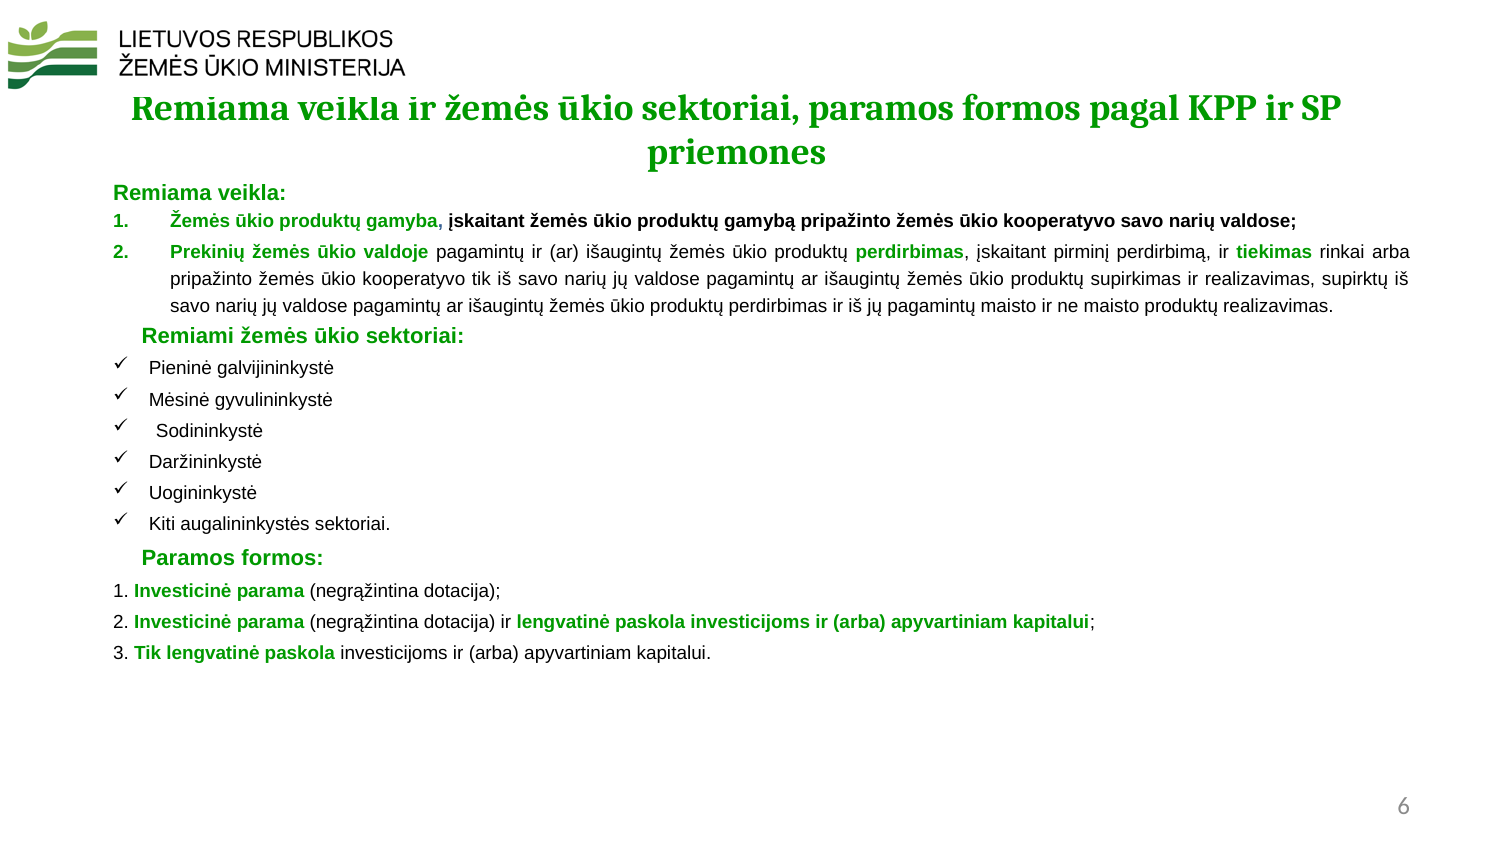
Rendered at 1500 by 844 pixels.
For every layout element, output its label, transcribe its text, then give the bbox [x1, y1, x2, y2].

picture [0, 1, 420, 98]
slide_number 6 [1074, 782, 1425, 827]
title Remiama veikla ir žemės ūkio sektoriai, paramos formos pagal KPP ir SP priemones [61, 75, 1412, 180]
list Remiama veikla: Žemės ūkio produktų gamyba, įskaitant žemės ūkio produktų gamybą pripažinto žemės ūkio kooperatyvo savo narių valdose; Prekinių žemės ūkio valdoje pagamintų ir (ar) išaugintų žemės ūkio produktų perdirbimas, įskaitant pirminį perdirbimą, ir tiekimas rinkai arba pripažinto žemės ūkio kooperatyvo tik iš savo narių jų valdose pagamintų ar išaugintų žemės ūkio produktų supirkimas ir realizavimas, supirktų iš savo narių jų valdose pagamintų ar išaugintų žemės ūkio produktų perdirbimas ir iš jų pagamintų maisto ir ne maisto produktų realizavimas. Remiami žemės ūkio sektoriai: Pieninė galvijininkystė Mėsinė gyvulininkystė Sodininkystė Daržininkystė Uogininkystė Kiti augalininkystės sektoriai. Paramos formos: 1. Investicinė parama (negrąžintina dotacija); 2. Investicinė parama (negrąžintina dotacija) ir lengvatinė paskola investicijoms ir (arba) apyvartiniam kapitalui; 3. Tik lengvatinė paskola investicijoms ir (arba) apyvartiniam kapitalui. [98, 142, 1425, 844]
